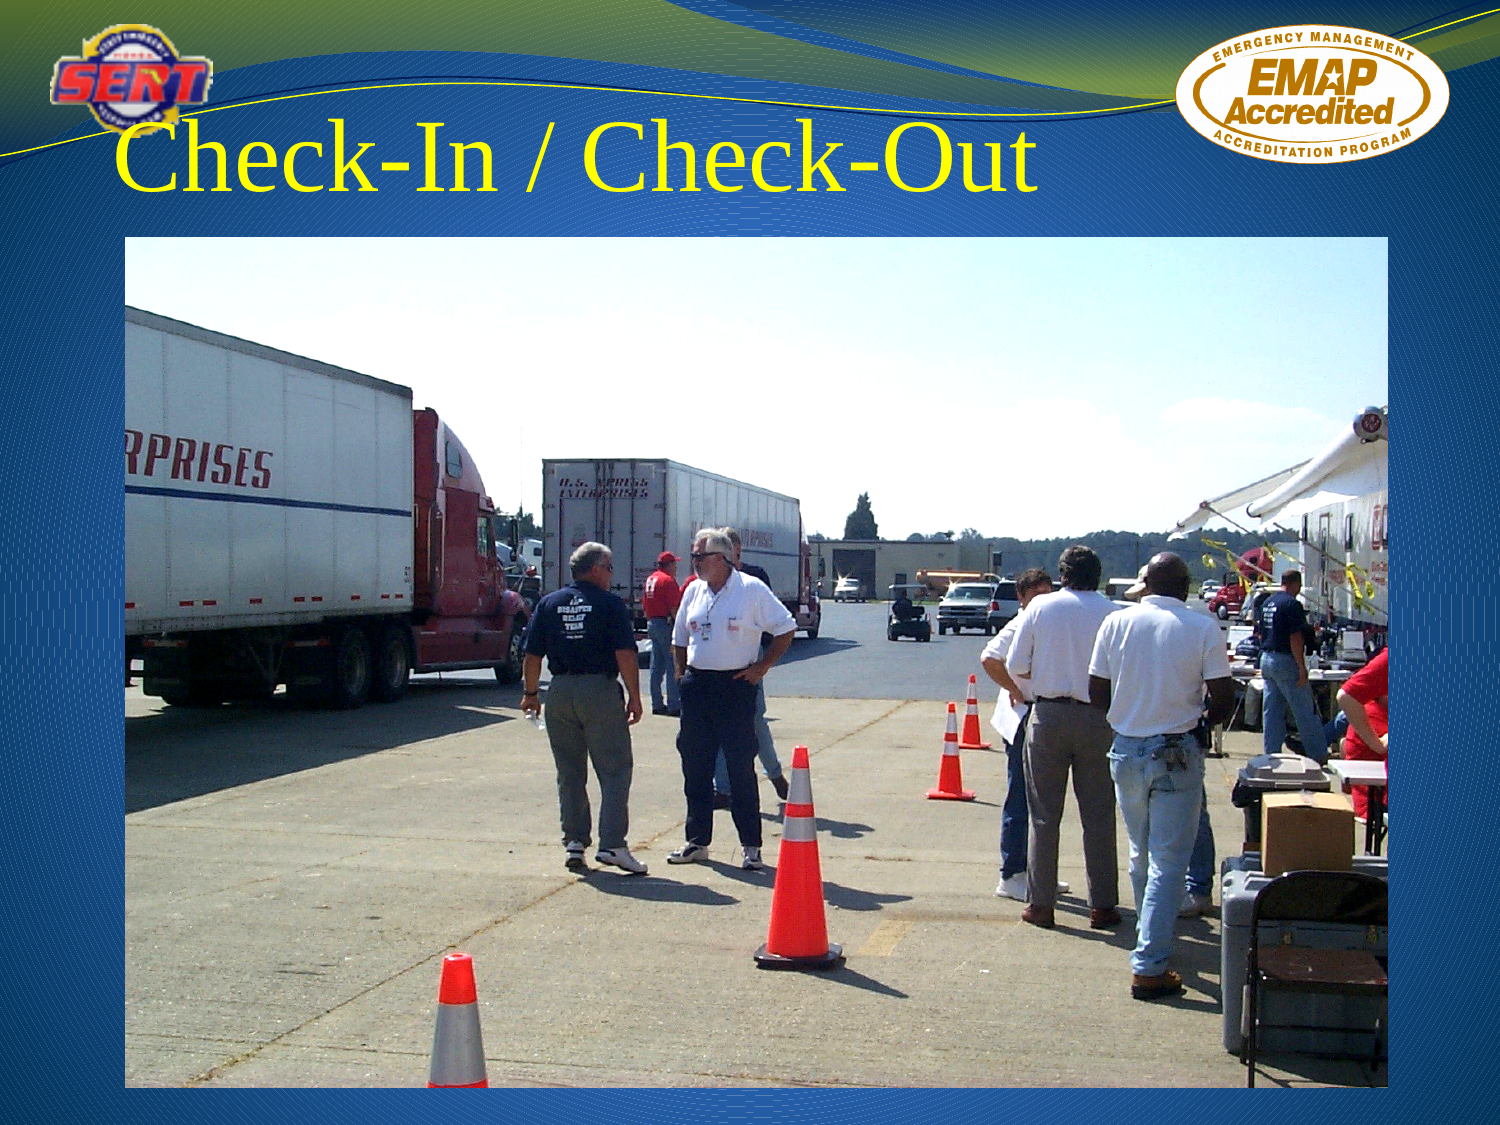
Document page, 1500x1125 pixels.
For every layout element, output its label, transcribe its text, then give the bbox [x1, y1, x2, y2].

picture [50, 24, 213, 138]
picture [124, 237, 1388, 1088]
title Check-In / Check-Out [112, 50, 1388, 213]
picture [1175, 24, 1450, 164]
